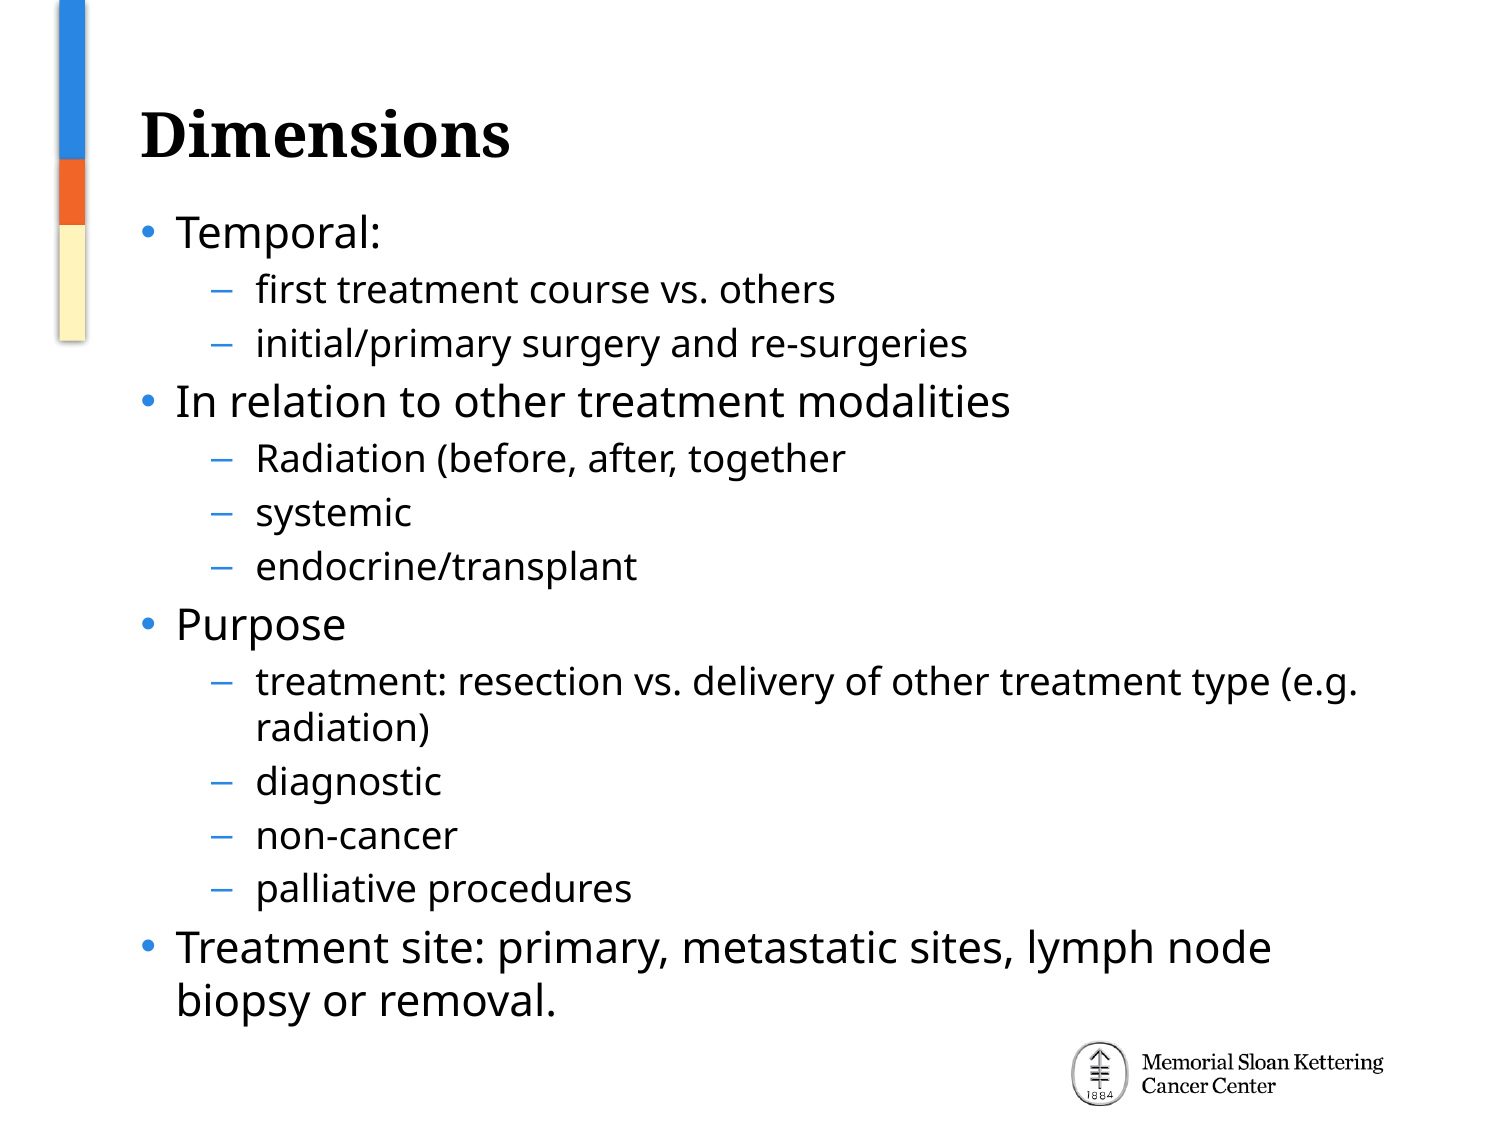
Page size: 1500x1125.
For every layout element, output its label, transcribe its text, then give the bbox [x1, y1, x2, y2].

list Temporal: first treatment course vs. others initial/primary surgery and re-surgeries In relation to other treatment modalities Radiation (before, after, together systemic endocrine/transplant Purpose treatment: resection vs. delivery of other treatment type (e.g. radiation) diagnostic non-cancer palliative procedures Treatment site: primary, metastatic sites, lymph node biopsy or removal. [125, 197, 1386, 1039]
title Dimensions [125, 48, 1436, 178]
